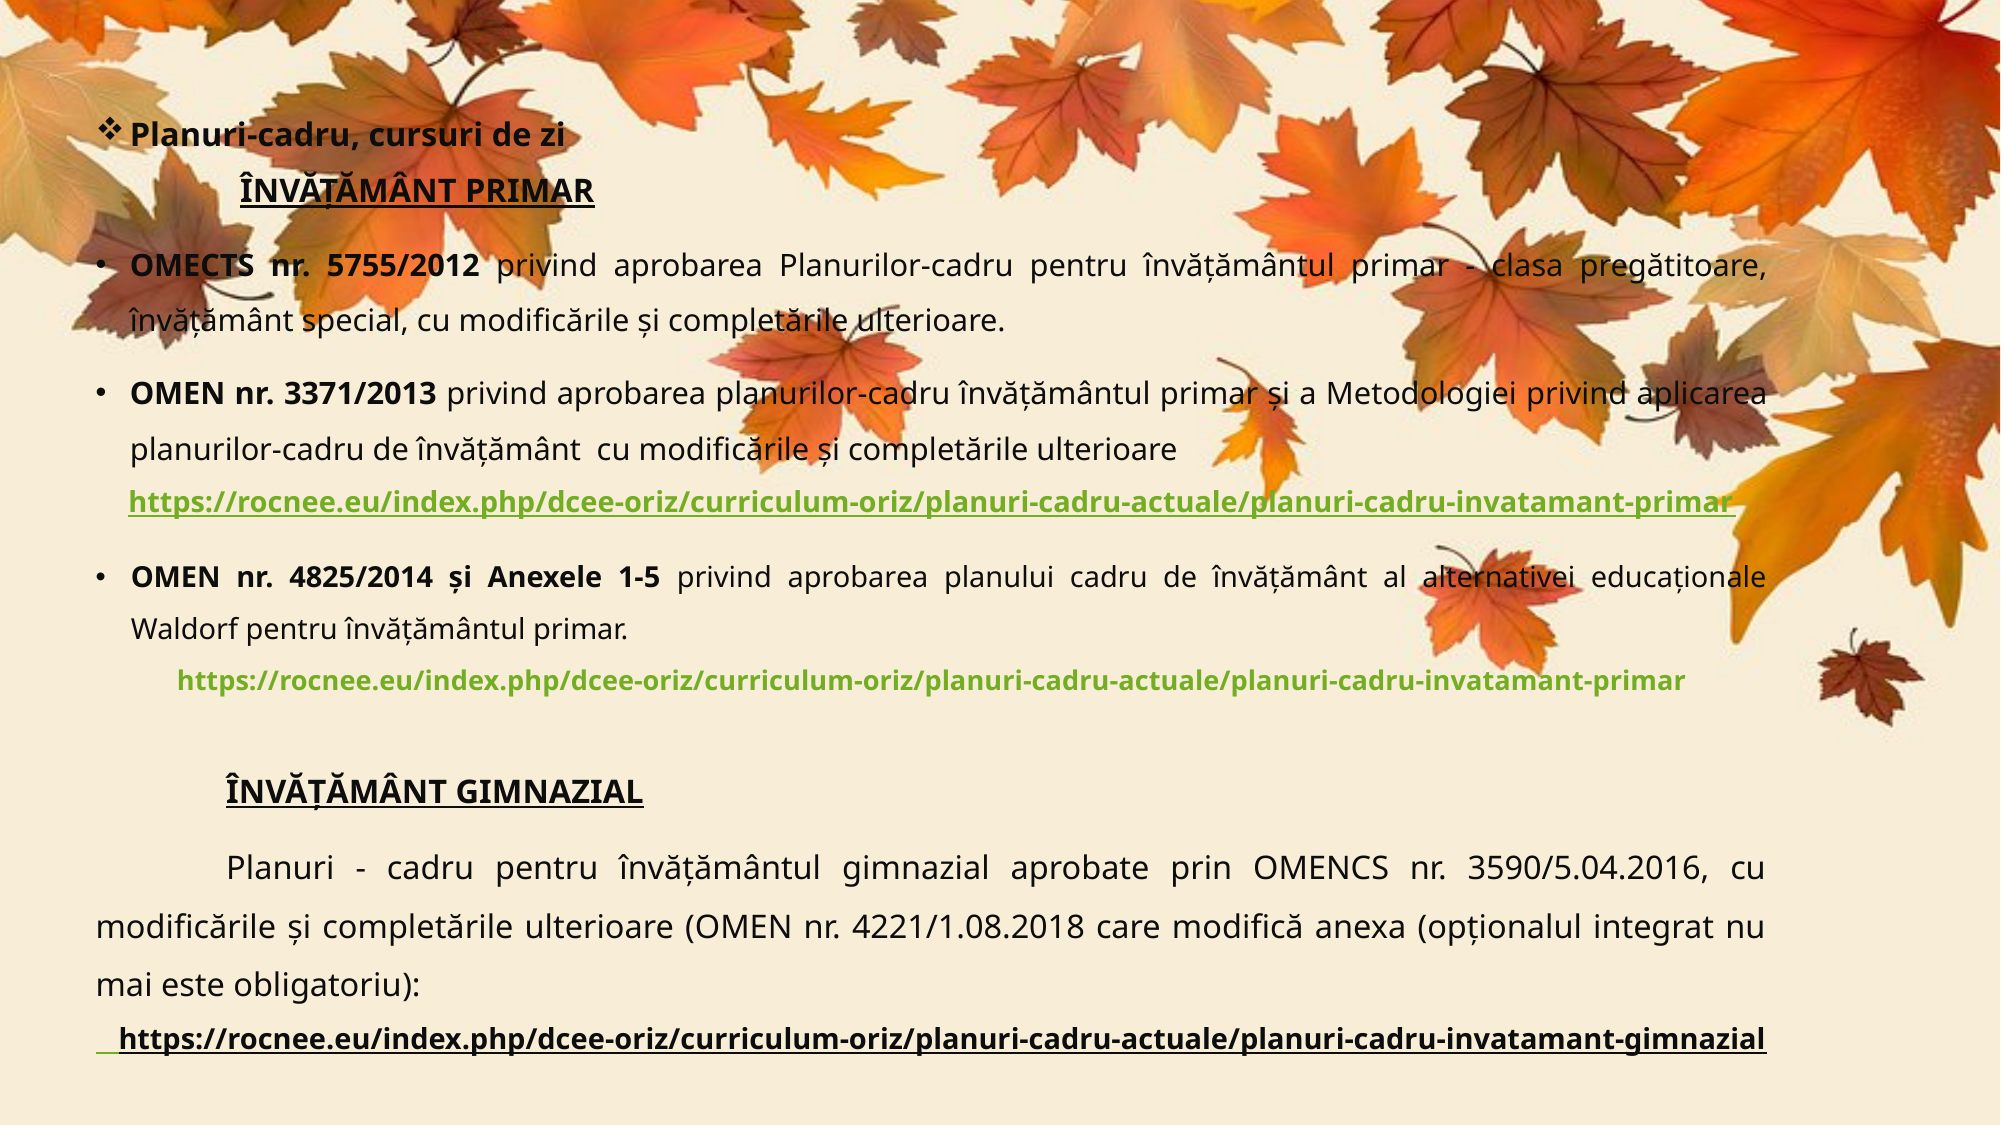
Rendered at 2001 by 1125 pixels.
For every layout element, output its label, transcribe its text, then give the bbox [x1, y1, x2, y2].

list Planuri-cadru, cursuri de zi ÎNVĂȚĂMÂNT PRIMAR OMECTS nr. 5755/2012 privind aprobarea Planurilor-cadru pentru învățământul primar - clasa pregătitoare, învățământ special, cu modificările și completările ulterioare. OMEN nr. 3371/2013 privind aprobarea planurilor-cadru învățământul primar și a Metodologiei privind aplicarea planurilor-cadru de învățământ cu modificările și completările ulterioare https://rocnee.eu/index.php/dcee-oriz/curriculum-oriz/planuri-cadru-actuale/planuri-cadru-invatamant-primar OMEN nr. 4825/2014 și Anexele 1-5 privind aprobarea planului cadru de învățământ al alternativei educaționale Waldorf pentru învățământul primar. https://rocnee.eu/index.php/dcee-oriz/curriculum-oriz/planuri-cadru-actuale/planuri-cadru-invatamant-primar ÎNVĂȚĂMÂNT GIMNAZIAL Planuri - cadru pentru învățământul gimnazial aprobate prin OMENCS nr. 3590/5.04.2016, cu modificările și completările ulterioare (OMEN nr. 4221/1.08.2018 care modifică anexa (opționalul integrat nu mai este obligatoriu): https://rocnee.eu/index.php/dcee-oriz/curriculum-oriz/planuri-cadru-actuale/planuri-cadru-invatamant-gimnazial [80, 82, 1784, 1100]
picture [0, 0, 2001, 1125]
